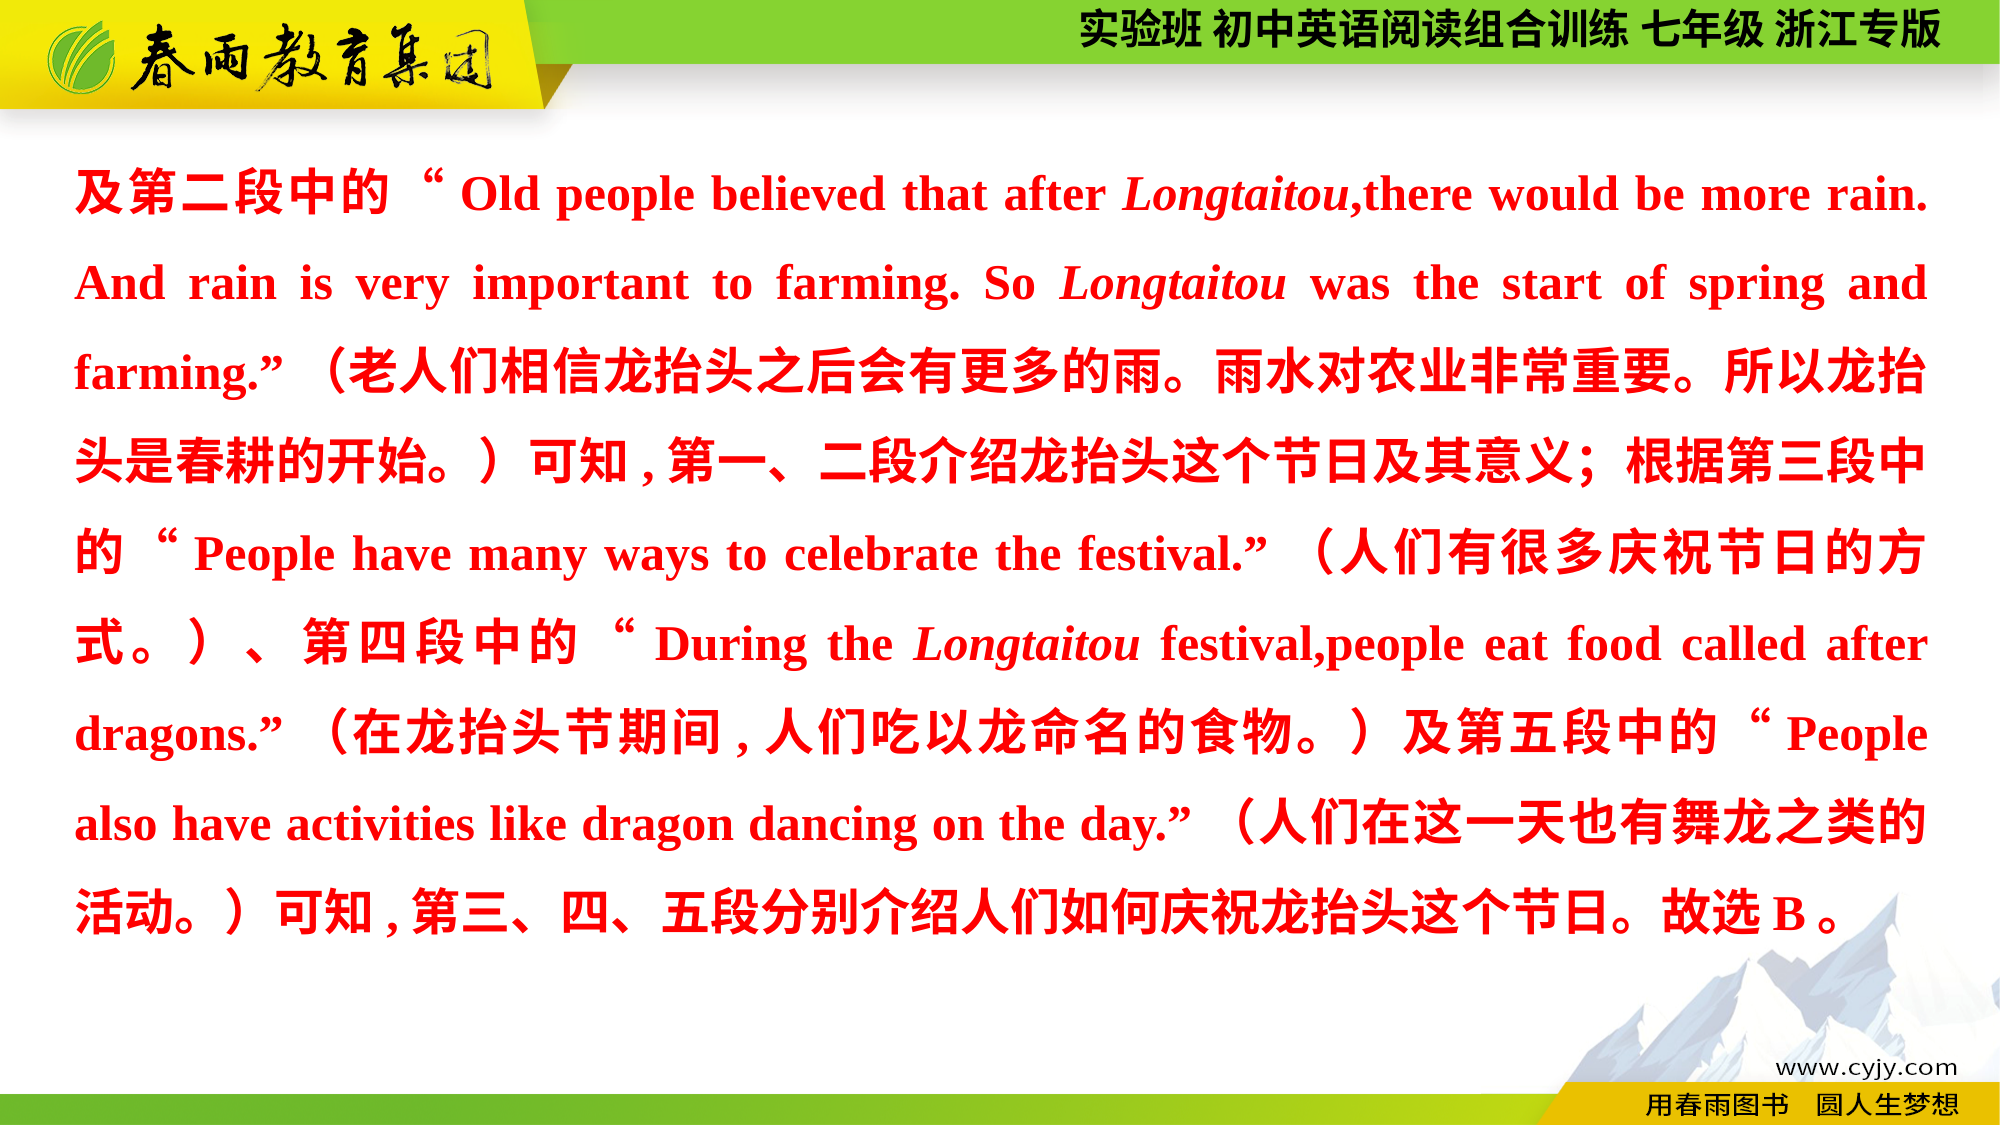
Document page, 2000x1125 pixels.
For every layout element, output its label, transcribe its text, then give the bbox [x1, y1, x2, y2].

picture [0, 0, 2000, 1125]
list 及第二段中的“Old people believed that after Longtaitou,there would be more rain. And rain is very important to farming. So Longtaitou was the start of spring and farming.”（老人们相信龙抬头之后会有更多的雨。雨水对农业非常重要。所以龙抬头是春耕的开始。）可知,第一、二段介绍龙抬头这个节日及其意义；根据第三段中的“People have many ways to celebrate the festival.”（人们有很多庆祝节日的方式。）、第四段中的“During the Longtaitou festival,people eat food called after dragons.”（在龙抬头节期间,人们吃以龙命名的食物。）及第五段中的“People also have activities like dragon dancing on the day.”（人们在这一天也有舞龙之类的活动。）可知,第三、四、五段分别介绍人们如何庆祝龙抬头这个节日。故选B。 [59, 122, 1944, 944]
